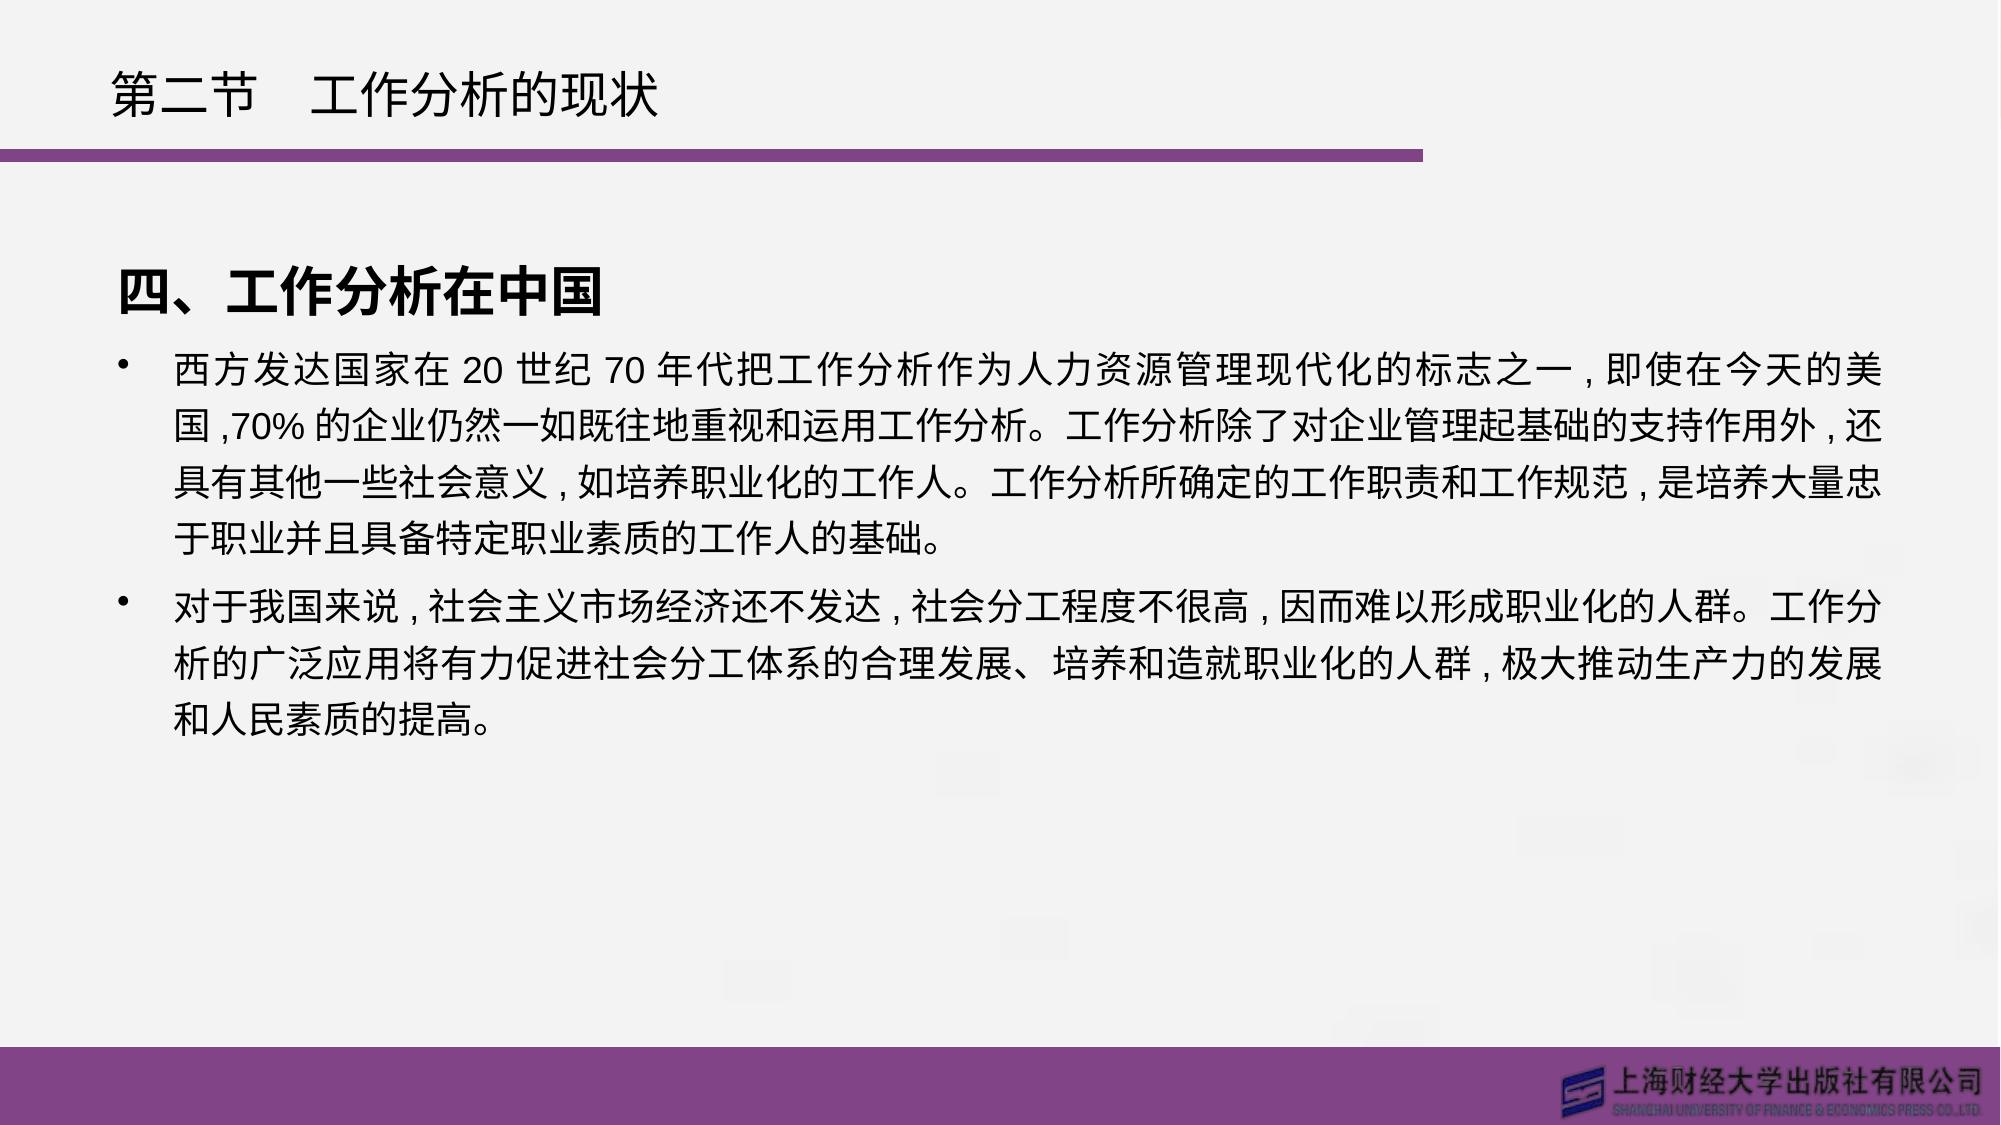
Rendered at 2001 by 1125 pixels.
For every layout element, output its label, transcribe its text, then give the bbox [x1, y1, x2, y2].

picture [0, 0, 2001, 1125]
list 四、工作分析在中国 西方发达国家在20世纪70年代把工作分析作为人力资源管理现代化的标志之一,即使在今天的美国,70%的企业仍然一如既往地重视和运用工作分析。工作分析除了对企业管理起基础的支持作用外,还具有其他一些社会意义,如培养职业化的工作人。工作分析所确定的工作职责和工作规范,是培养大量忠于职业并且具备特定职业素质的工作人的基础。 对于我国来说,社会主义市场经济还不发达,社会分工程度不很高,因而难以形成职业化的人群。工作分析的广泛应用将有力促进社会分工体系的合理发展、培养和造就职业化的人群,极大推动生产力的发展和人民素质的提高。 [102, 233, 1898, 1032]
title 第二节 工作分析的现状 [94, 42, 1451, 146]
